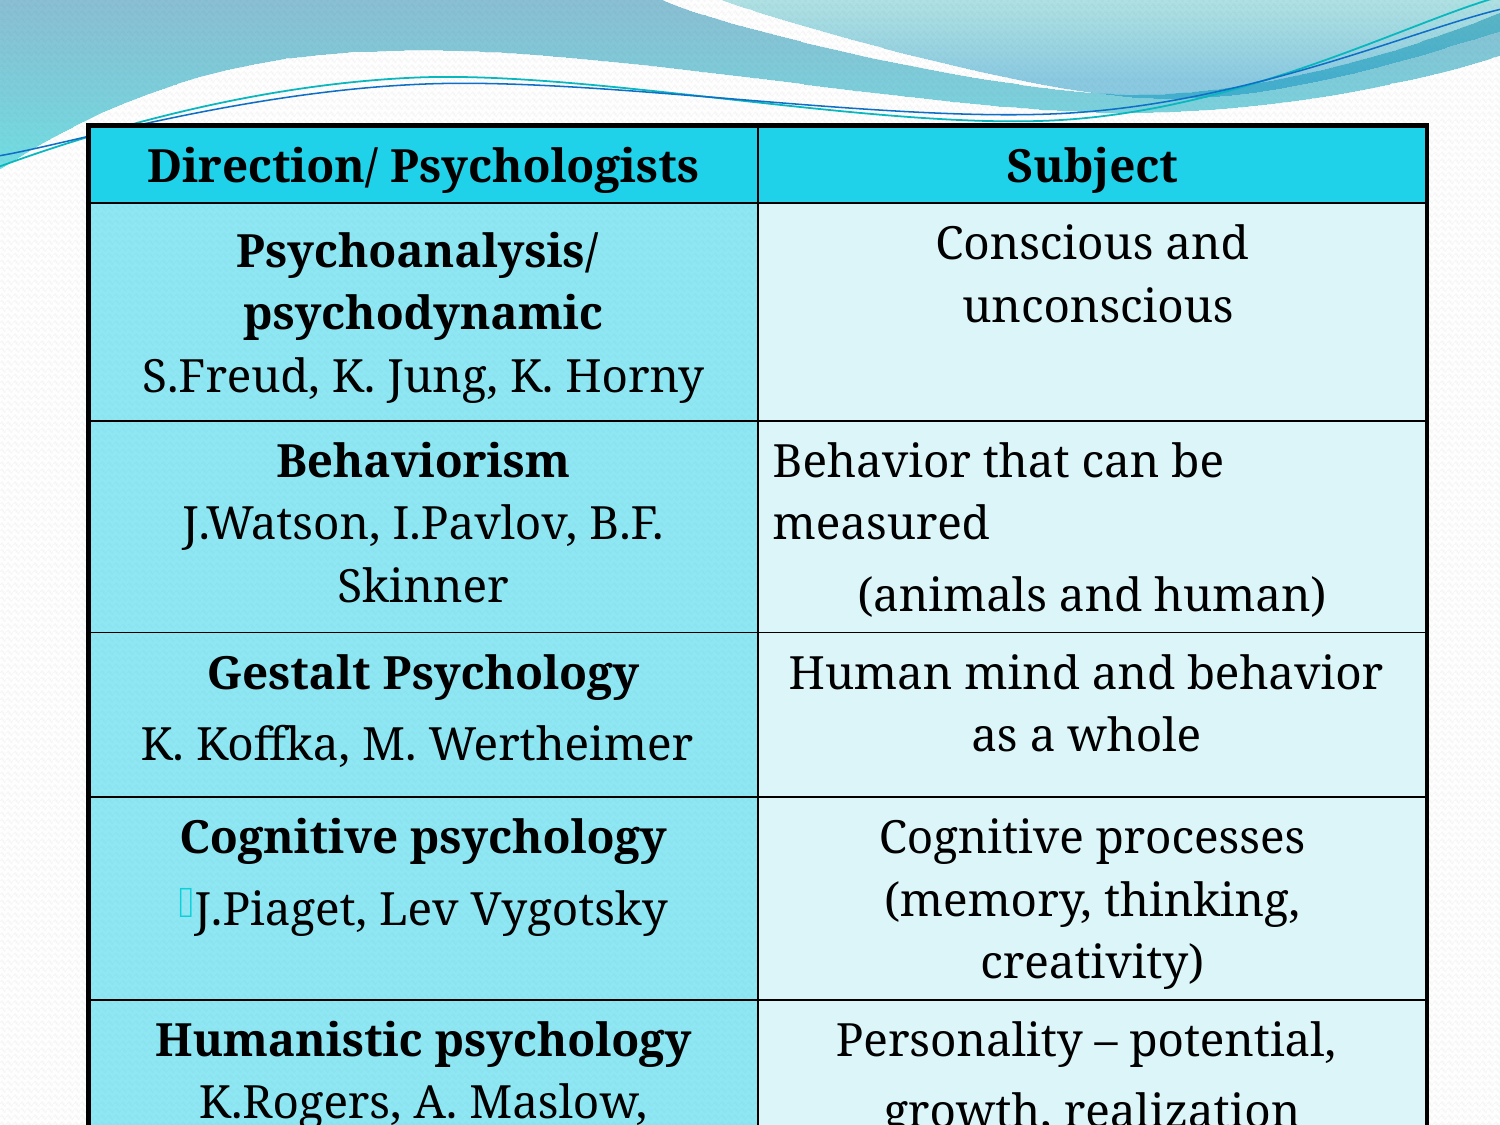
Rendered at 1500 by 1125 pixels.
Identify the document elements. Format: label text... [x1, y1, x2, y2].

table_cell Cognitive processes (memory, thinking, creativity) [759, 798, 1425, 999]
table_cell Behavior that can be measured (animals and human) [759, 422, 1425, 632]
table_cell Human mind and behavior as a whole [759, 633, 1425, 796]
table_cell Conscious and unconscious [759, 204, 1425, 420]
table_header Direction/ Psychologists [91, 128, 757, 202]
table_header Subject [759, 128, 1425, 202]
table_cell Psychoanalysis/ psychodynamic S.Freud, K. Jung, K. Horny [91, 204, 757, 420]
table_cell Personality – potential, growth, realization [759, 1001, 1425, 1125]
table_cell Cognitive psychology J.Piaget, Lev Vygotsky [91, 798, 757, 999]
table_cell Gestalt Psychology K. Koffka, M. Wertheimer [91, 633, 757, 796]
table_cell Humanistic psychology K.Rogers, A. Maslow, V.Frankl [91, 1001, 757, 1125]
table_cell Behaviorism J.Watson, I.Pavlov, B.F. Skinner [91, 422, 757, 632]
